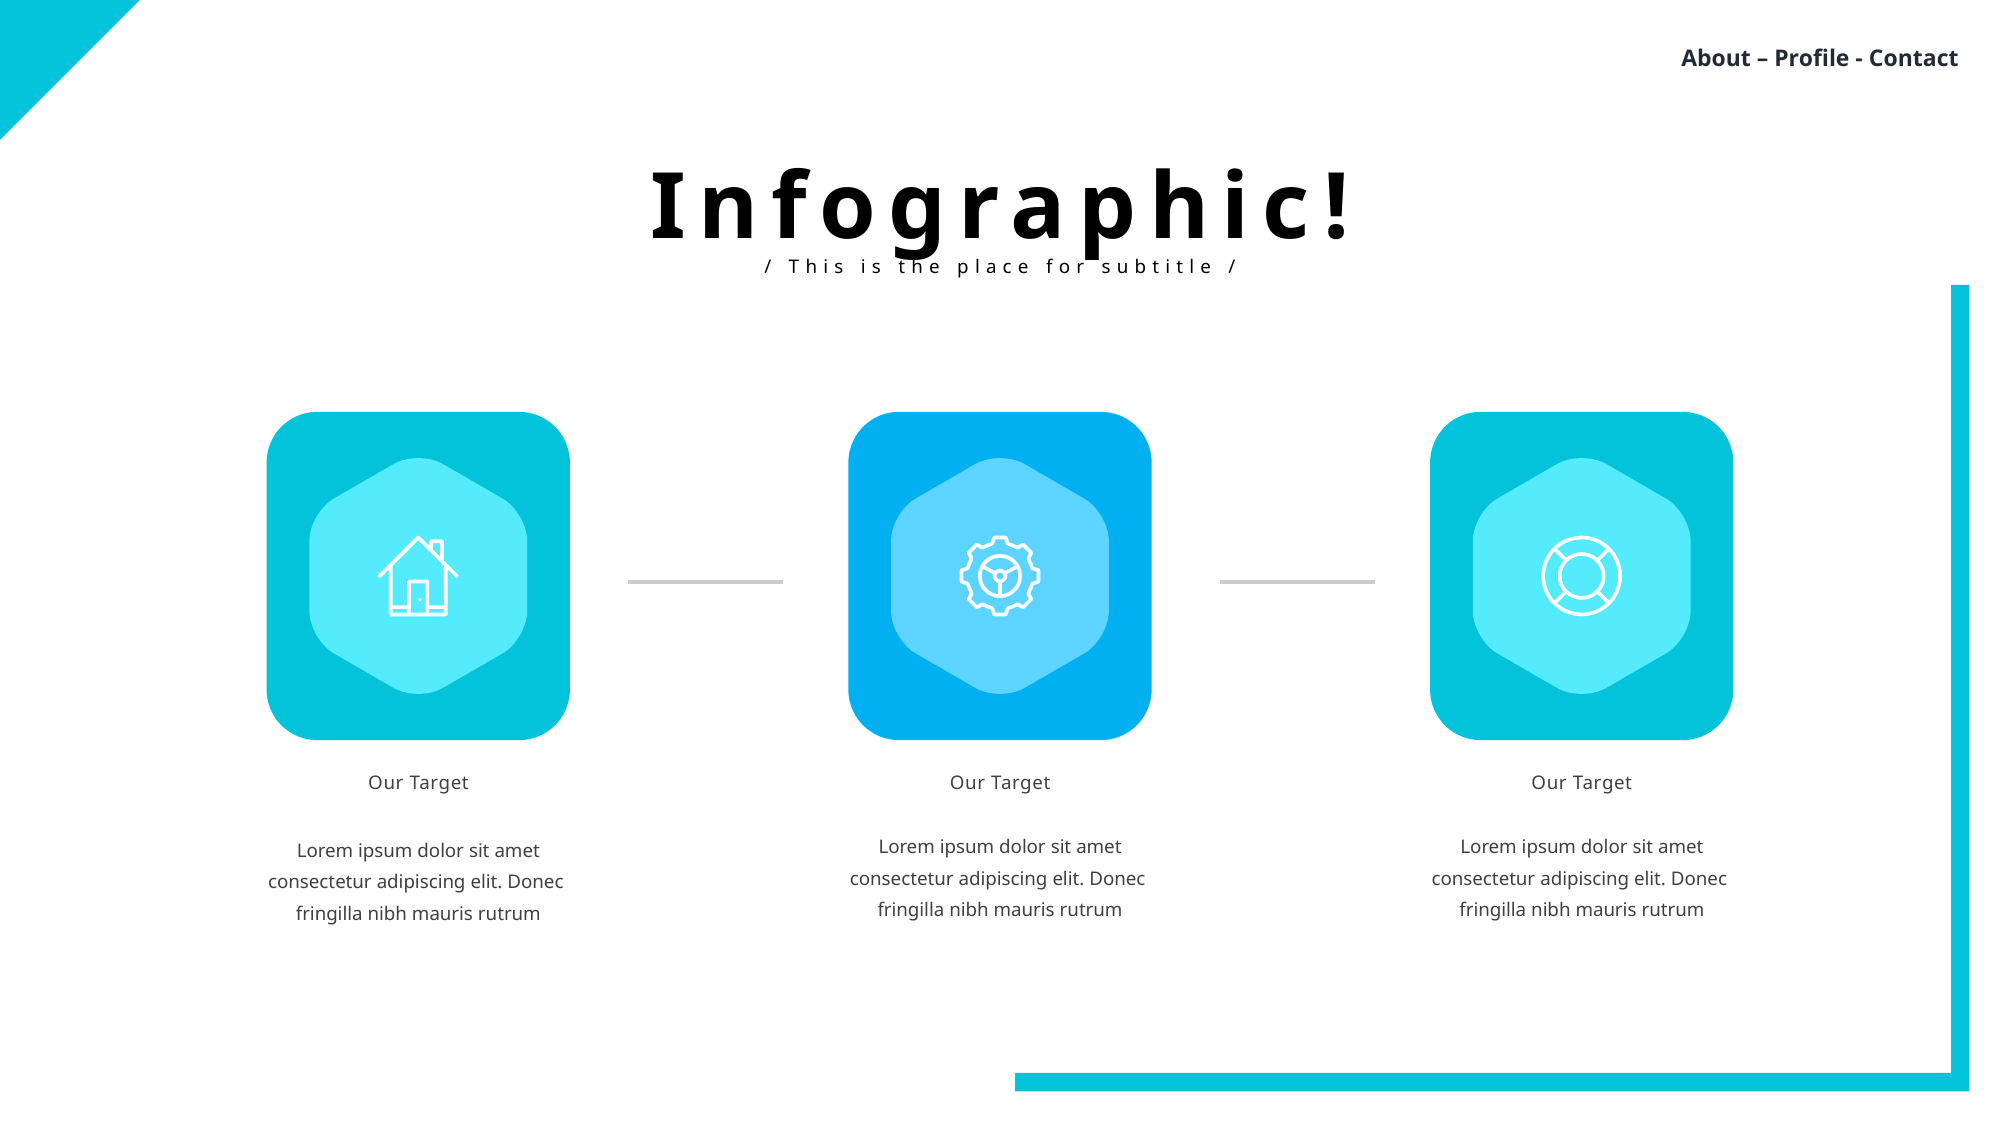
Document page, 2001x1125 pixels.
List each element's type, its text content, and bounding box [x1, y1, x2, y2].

text_box Our Target [935, 763, 1066, 801]
text_box [0, 0, 142, 142]
text_box About – Profile - Contact [1557, 29, 1989, 85]
text_box [891, 458, 1109, 694]
text_box [377, 535, 459, 617]
text_box [848, 411, 1152, 741]
text_box Lorem ipsum dolor sit amet consectetur adipiscing elit. Donec fringilla nibh mauris rutrum [150, 822, 687, 932]
text_box [1472, 458, 1691, 694]
text_box Lorem ipsum dolor sit amet consectetur adipiscing elit. Donec fringilla nibh mauris rutrum [1313, 818, 1850, 928]
text_box [959, 535, 1041, 617]
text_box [613, 140, 1387, 285]
text_box [1014, 284, 1970, 1092]
text_box [309, 458, 528, 694]
text_box Our Target [353, 763, 484, 801]
text_box Our Target [1516, 763, 1647, 801]
text_box [266, 411, 570, 741]
text_box [1541, 535, 1623, 617]
text_box Lorem ipsum dolor sit amet consectetur adipiscing elit. Donec fringilla nibh mauris rutrum [731, 818, 1268, 928]
text_box [1430, 411, 1734, 741]
